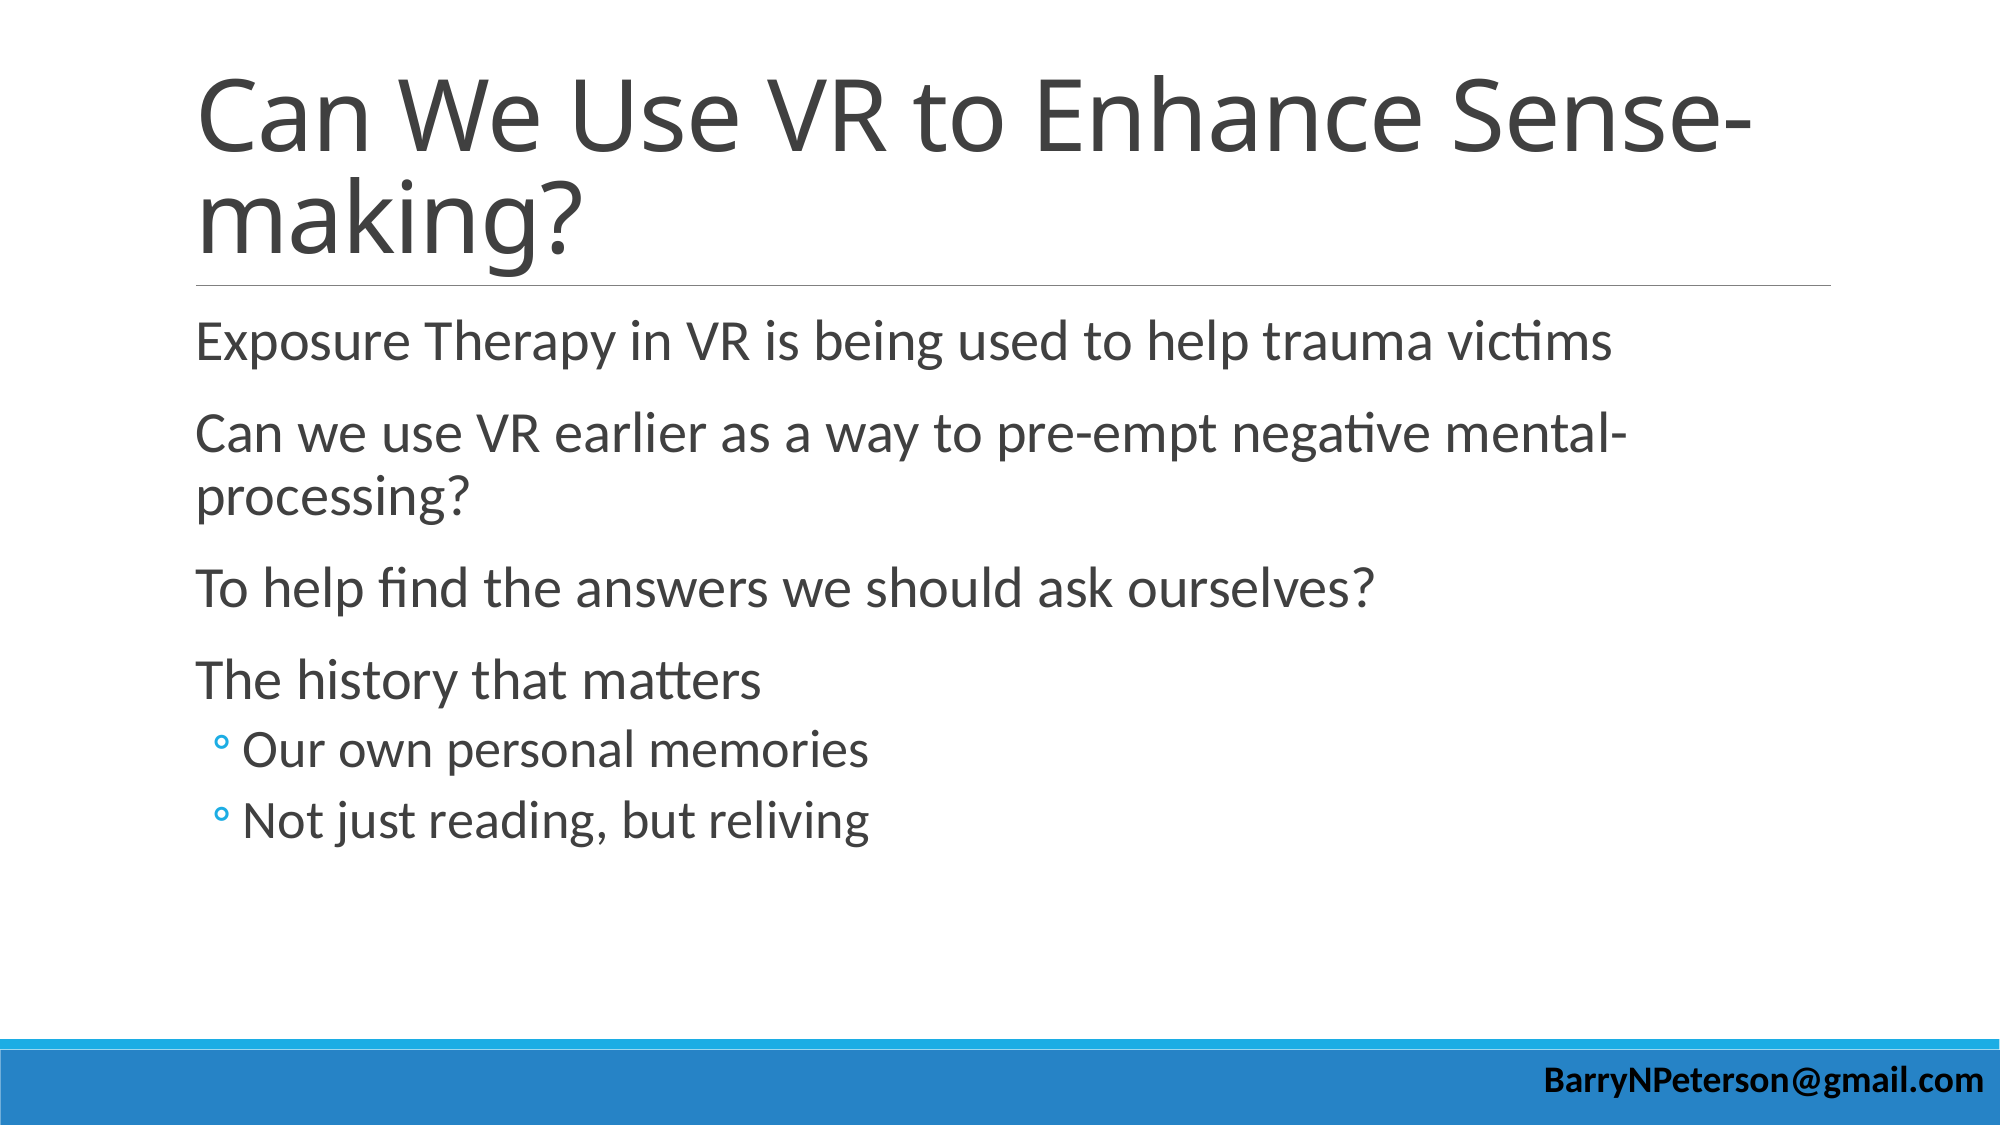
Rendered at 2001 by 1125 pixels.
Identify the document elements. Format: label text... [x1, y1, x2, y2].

title Can We Use VR to Enhance Sense-making? [180, 43, 1830, 282]
list Exposure Therapy in VR is being used to help trauma victims Can we use VR earlier as a way to pre-empt negative mental-processing? To help find the answers we should ask ourselves? The history that matters Our own personal memories Not just reading, but reliving [180, 302, 1830, 963]
text_box BarryNPeterson@gmail.com [999, 1047, 2000, 1108]
